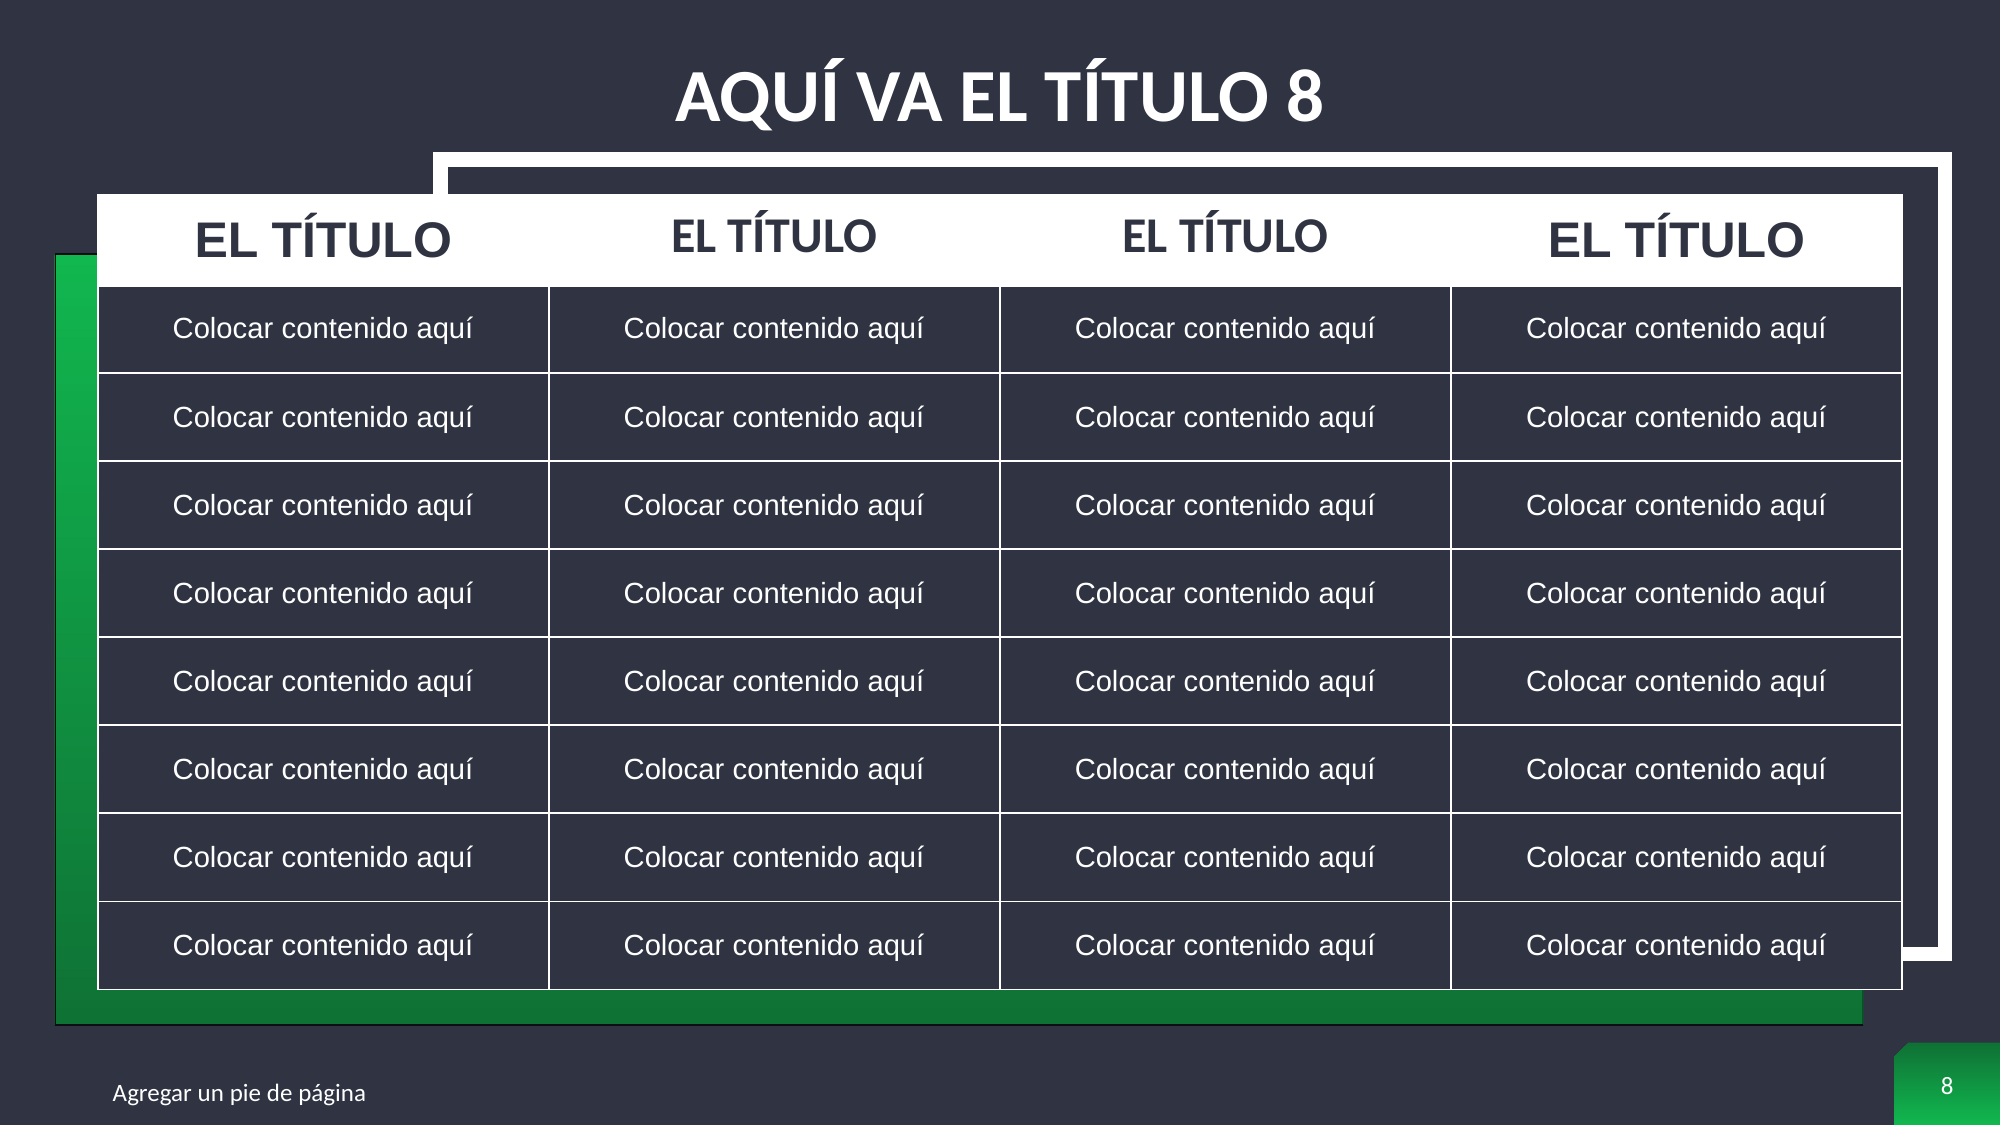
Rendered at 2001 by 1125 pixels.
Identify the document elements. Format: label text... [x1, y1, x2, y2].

table_cell Colocar contenido aquí [99, 374, 548, 460]
table_cell Colocar contenido aquí [1452, 638, 1901, 724]
table_cell Colocar contenido aquí [1001, 638, 1450, 724]
table_cell Colocar contenido aquí [1001, 550, 1450, 636]
text_box [54, 253, 1864, 1026]
table_cell Colocar contenido aquí [1452, 726, 1901, 812]
table_cell Colocar contenido aquí [1452, 287, 1901, 372]
table_cell Colocar contenido aquí [99, 550, 548, 636]
table_cell Colocar contenido aquí [99, 462, 548, 548]
table_cell Colocar contenido aquí [550, 287, 999, 372]
table_cell Colocar contenido aquí [550, 638, 999, 724]
table_cell Colocar contenido aquí [1001, 814, 1450, 901]
table_cell Colocar contenido aquí [550, 462, 999, 548]
table_cell Colocar contenido aquí [550, 374, 999, 460]
table_cell Colocar contenido aquí [1001, 462, 1450, 548]
slide_number ‹#› [1894, 1050, 2000, 1118]
table_header EL TÍTULO [1001, 196, 1450, 282]
table_cell Colocar contenido aquí [1452, 550, 1901, 636]
table_header EL TÍTULO [550, 196, 999, 282]
table_cell Colocar contenido aquí [1452, 902, 1901, 989]
text_box [440, 159, 1946, 955]
table_cell Colocar contenido aquí [550, 726, 999, 812]
table_cell Colocar contenido aquí [1452, 814, 1901, 901]
table_header EL TÍTULO [99, 196, 548, 282]
table_cell Colocar contenido aquí [99, 902, 548, 989]
table_cell Colocar contenido aquí [1001, 287, 1450, 372]
table_cell Colocar contenido aquí [99, 726, 548, 812]
table_cell Colocar contenido aquí [1001, 726, 1450, 812]
table_cell Colocar contenido aquí [550, 902, 999, 989]
footer Agregar un pie de página [97, 1061, 773, 1121]
table_cell Colocar contenido aquí [1001, 902, 1450, 989]
table_cell Colocar contenido aquí [1452, 462, 1901, 548]
table_cell Colocar contenido aquí [550, 814, 999, 901]
table_cell Colocar contenido aquí [1452, 374, 1901, 460]
table_cell Colocar contenido aquí [99, 287, 548, 372]
table_cell Colocar contenido aquí [1001, 374, 1450, 460]
table_header EL TÍTULO [1452, 196, 1901, 282]
table_cell Colocar contenido aquí [99, 814, 548, 901]
title AQUÍ VA EL TÍTULO 8 [97, 0, 1903, 194]
table_cell Colocar contenido aquí [550, 550, 999, 636]
table_cell Colocar contenido aquí [99, 638, 548, 724]
